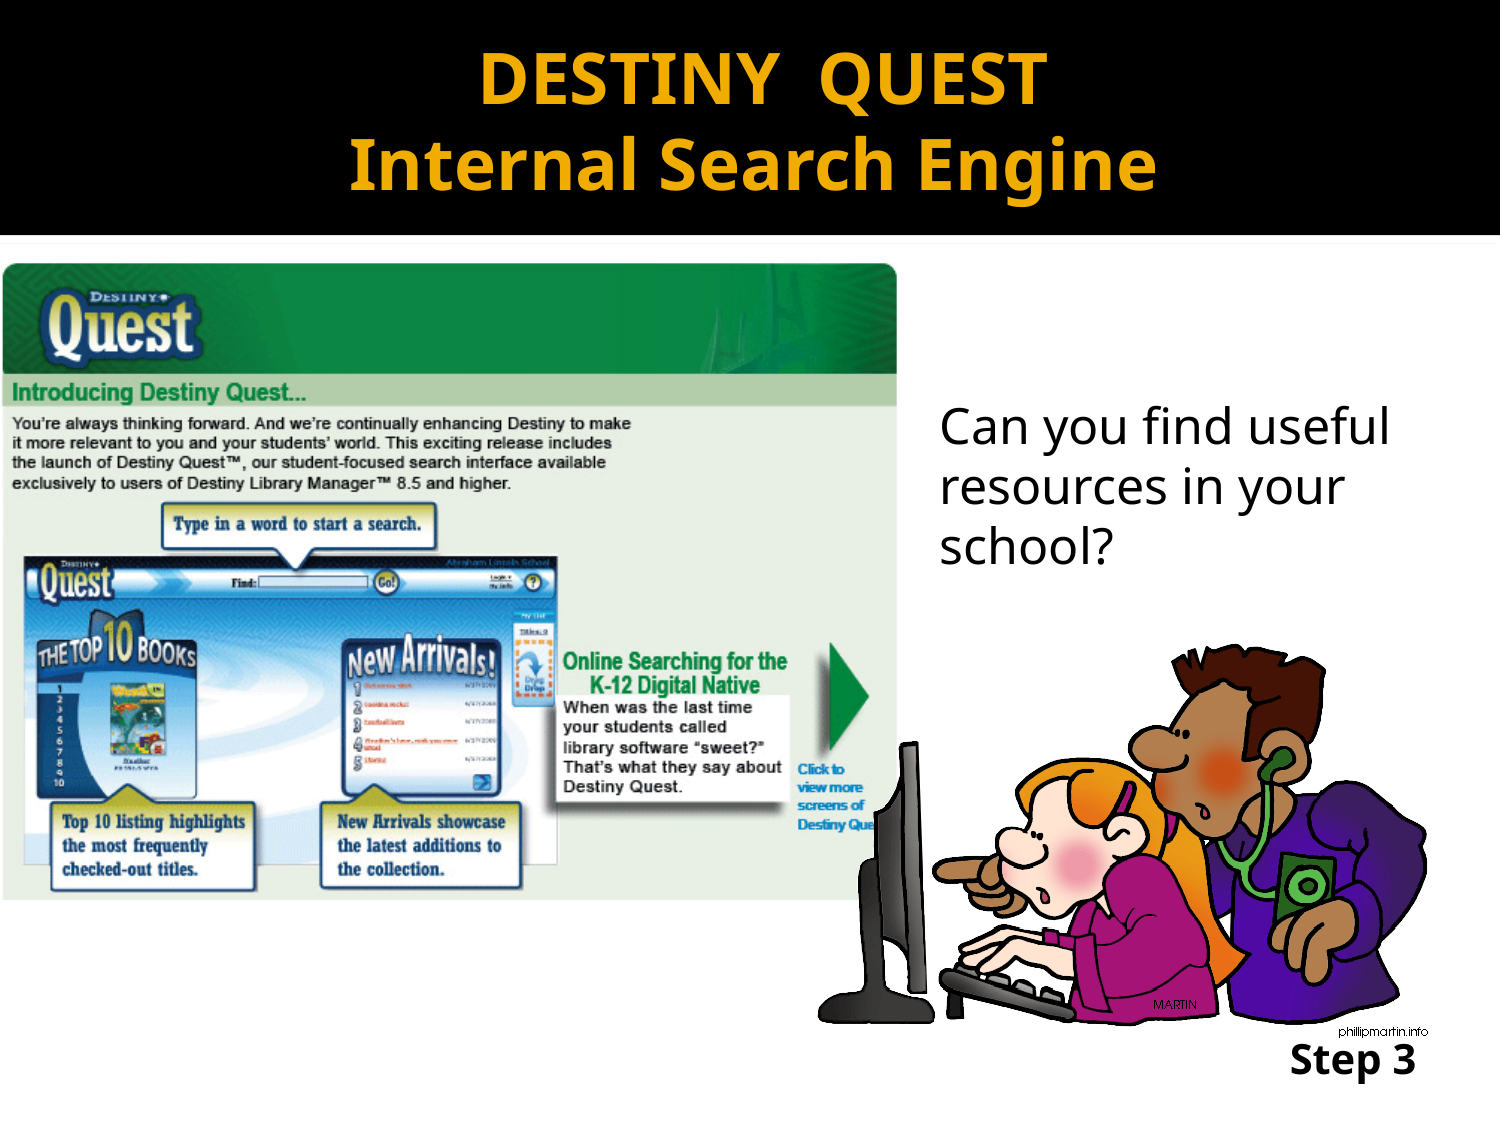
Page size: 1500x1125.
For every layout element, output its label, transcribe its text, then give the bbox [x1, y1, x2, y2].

text_box Can you find useful resources in your school? [924, 387, 1500, 583]
text_box Step 3 [1275, 1025, 1463, 1090]
title DESTINY QUEST Internal Search Engine [75, 25, 1425, 213]
picture [0, 262, 1450, 1050]
